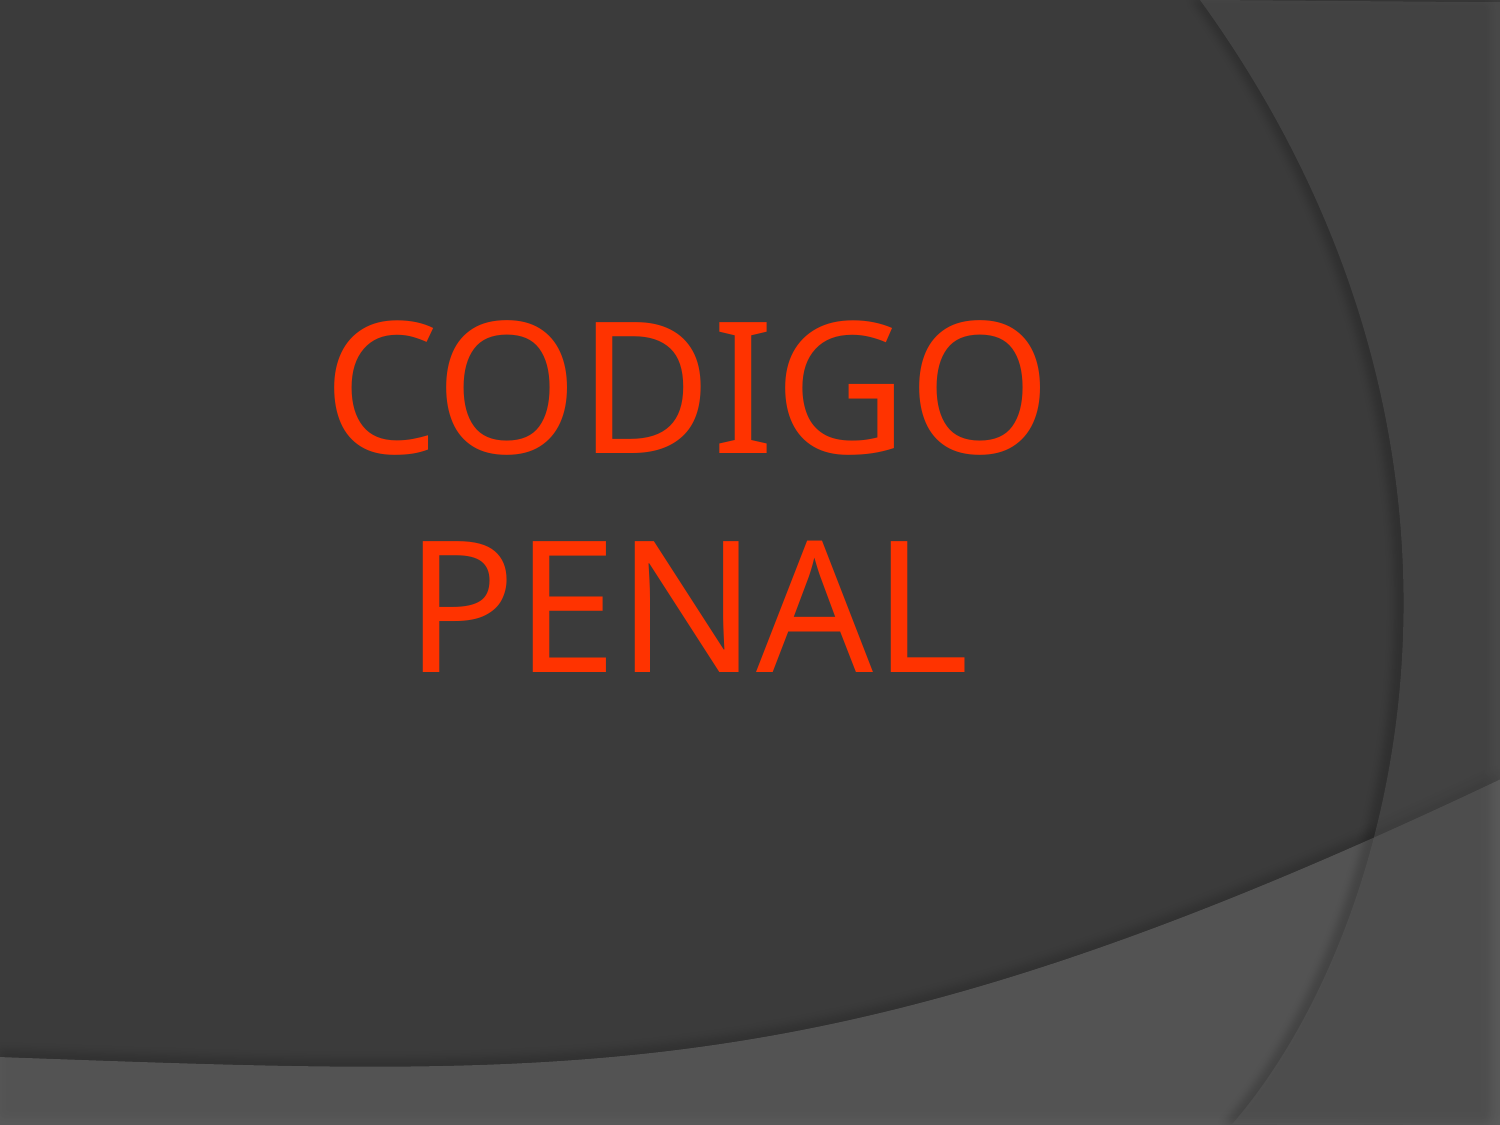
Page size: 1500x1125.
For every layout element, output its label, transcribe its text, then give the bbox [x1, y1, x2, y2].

list CODIGO PENAL [75, 262, 1300, 1005]
